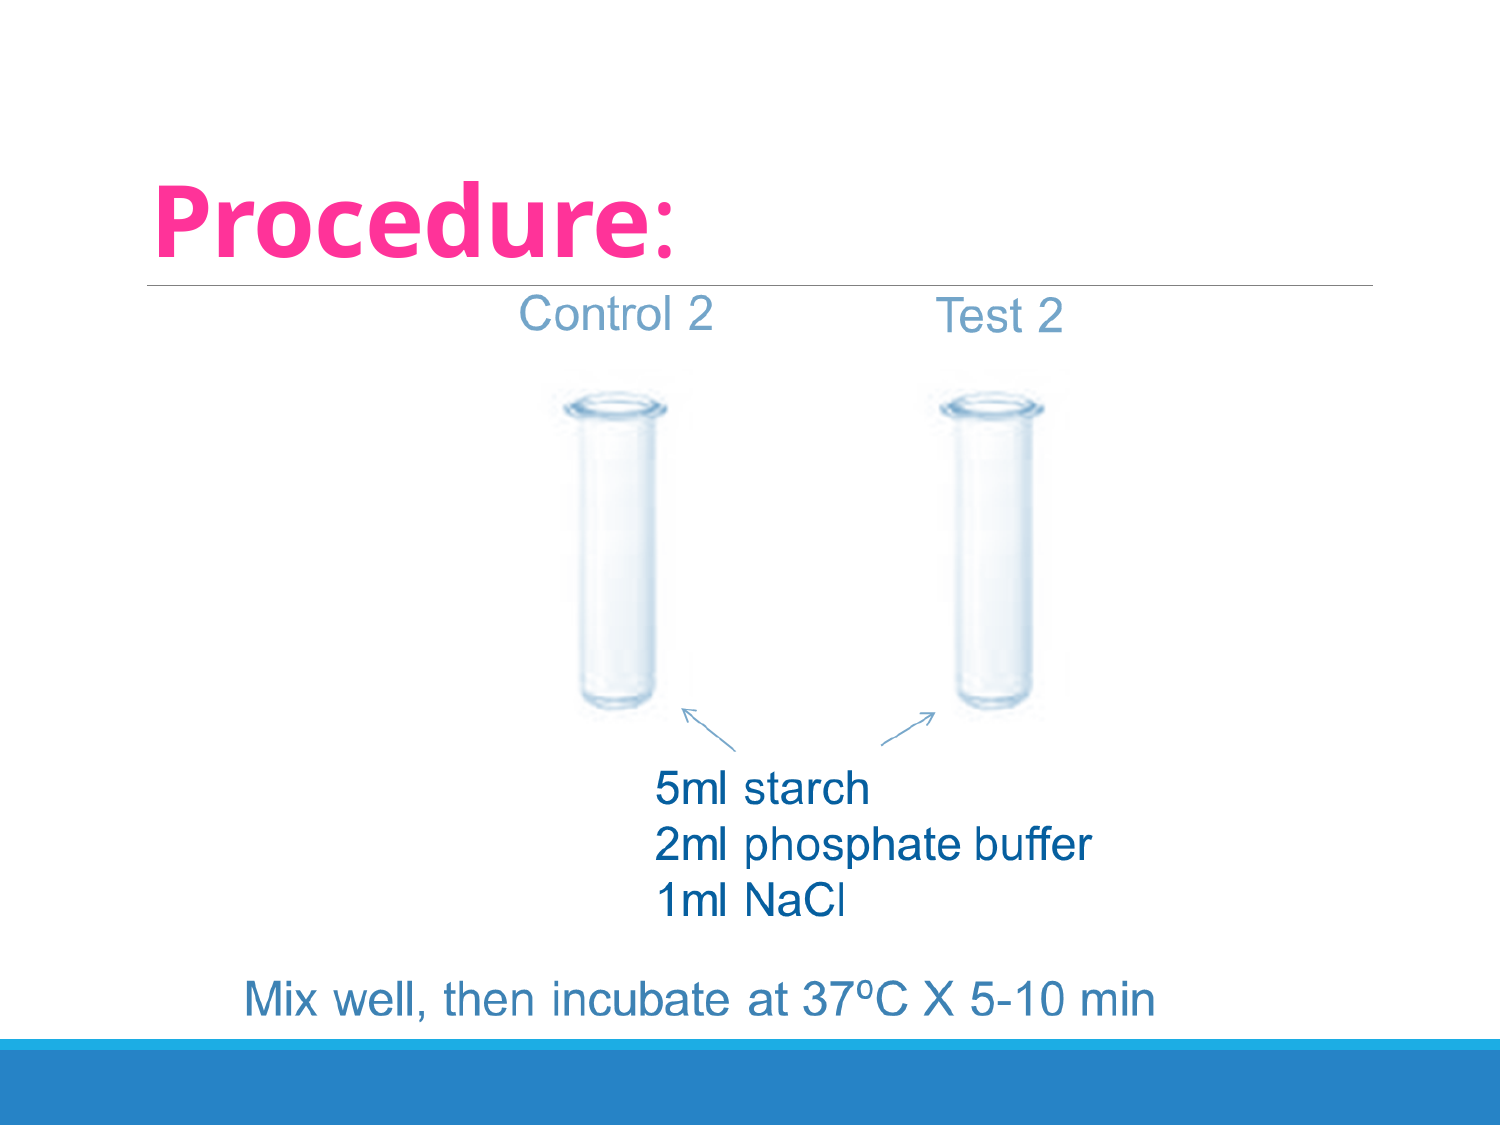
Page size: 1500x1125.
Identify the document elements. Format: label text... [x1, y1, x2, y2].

picture [229, 280, 1196, 1035]
title Procedure: [135, 47, 1373, 285]
